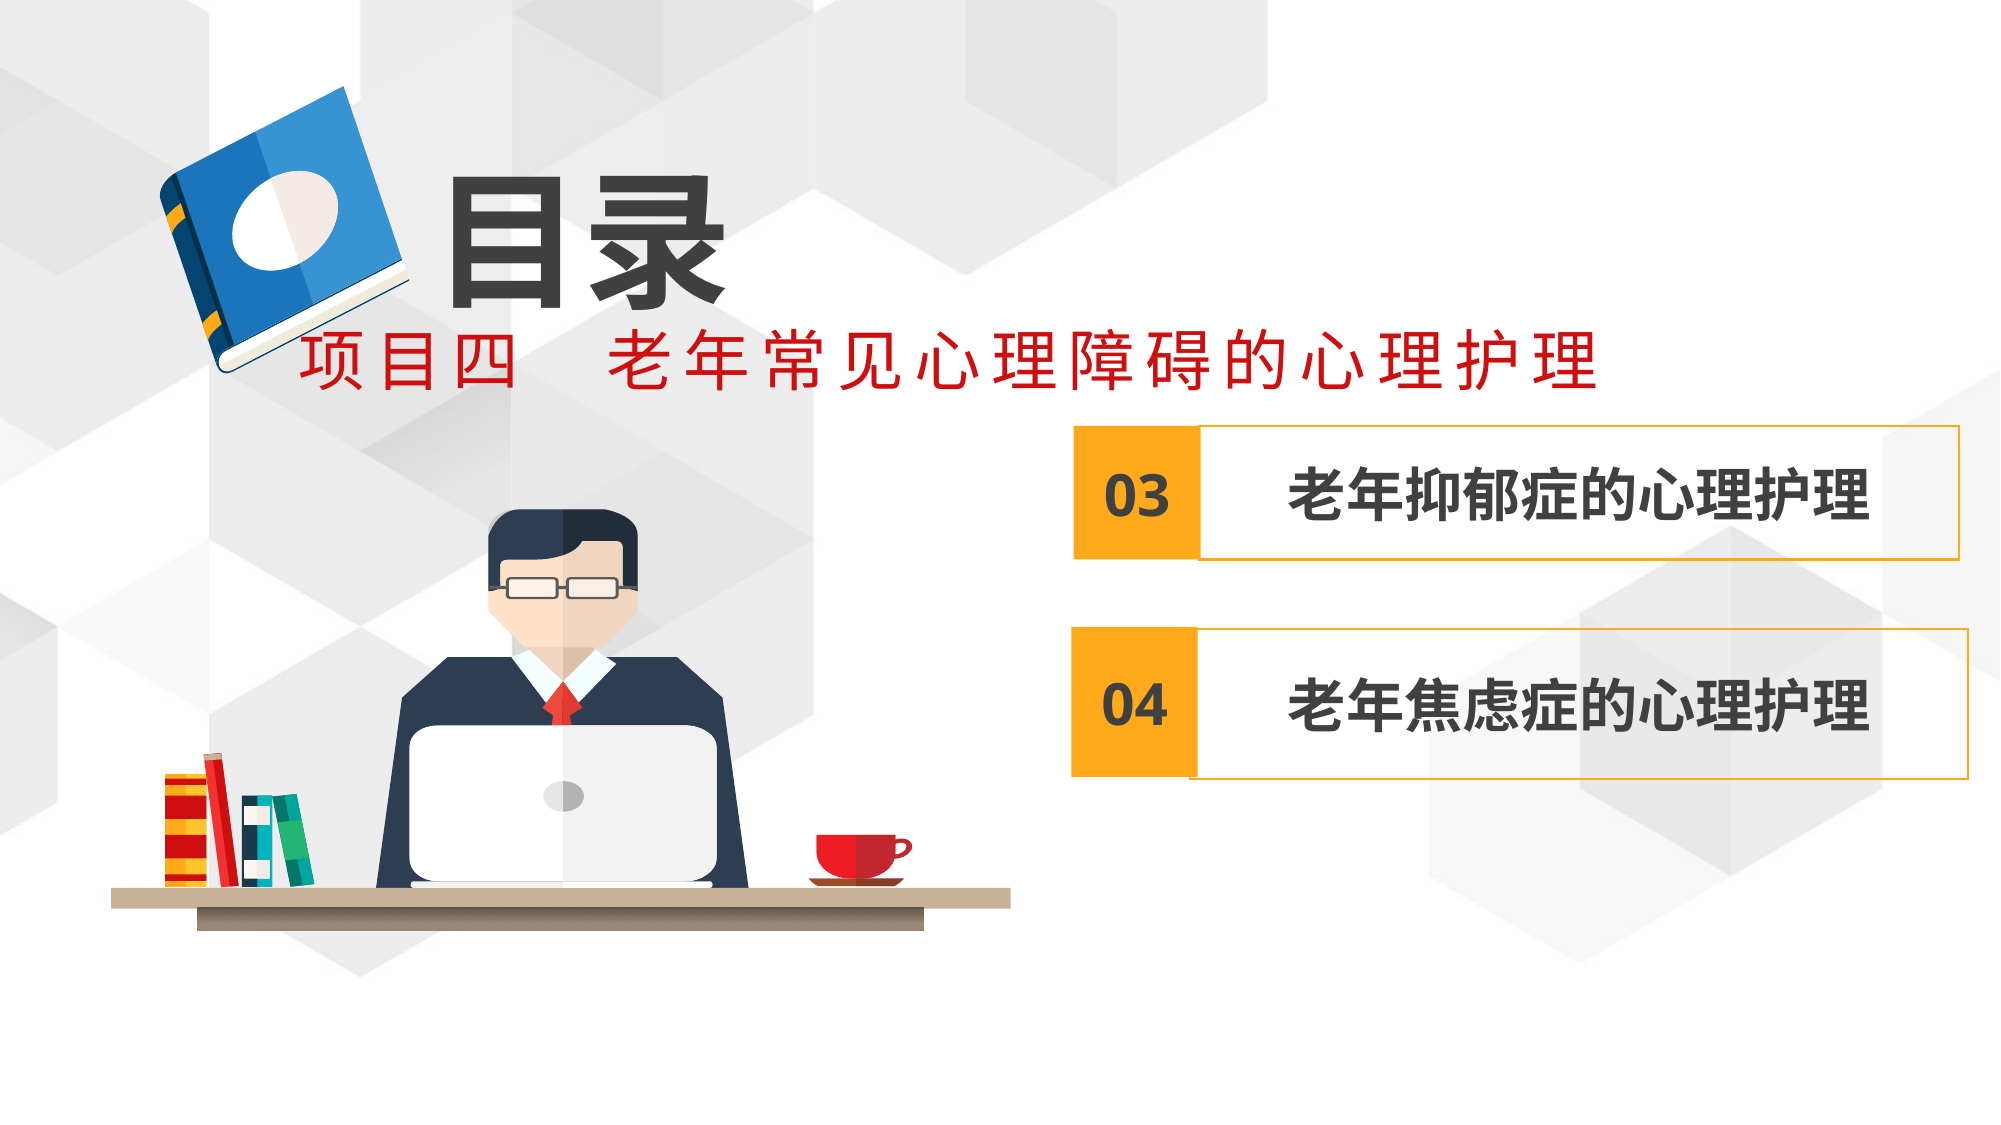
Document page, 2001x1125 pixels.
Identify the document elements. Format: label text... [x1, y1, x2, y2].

text_box 老年焦虑症的心理护理 [1189, 628, 1969, 780]
picture [0, 0, 2000, 1125]
text_box 项目四 老年常见心理障碍的心理护理 [283, 311, 1614, 406]
text_box 老年抑郁症的心理护理 [1198, 425, 1960, 561]
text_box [110, 509, 1011, 931]
text_box 目录 [423, 139, 859, 335]
text_box 04 [1070, 626, 1199, 778]
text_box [144, 115, 423, 349]
text_box 03 [1073, 425, 1198, 561]
